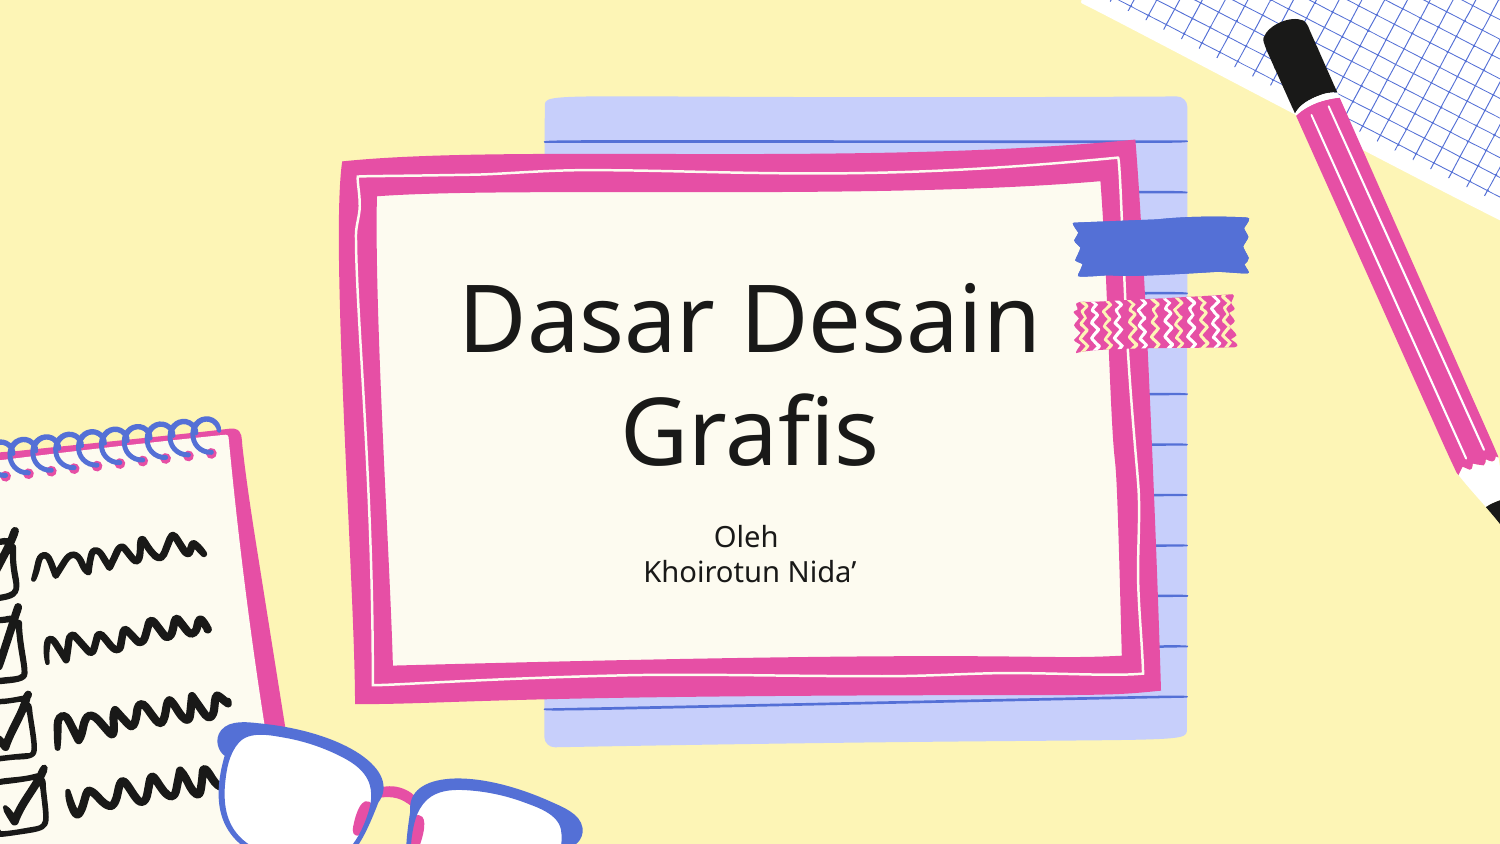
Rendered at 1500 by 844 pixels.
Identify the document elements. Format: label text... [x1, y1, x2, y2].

text_box Dasar Desain Grafis Oleh Khoirotun Nida’ [443, 258, 1057, 607]
